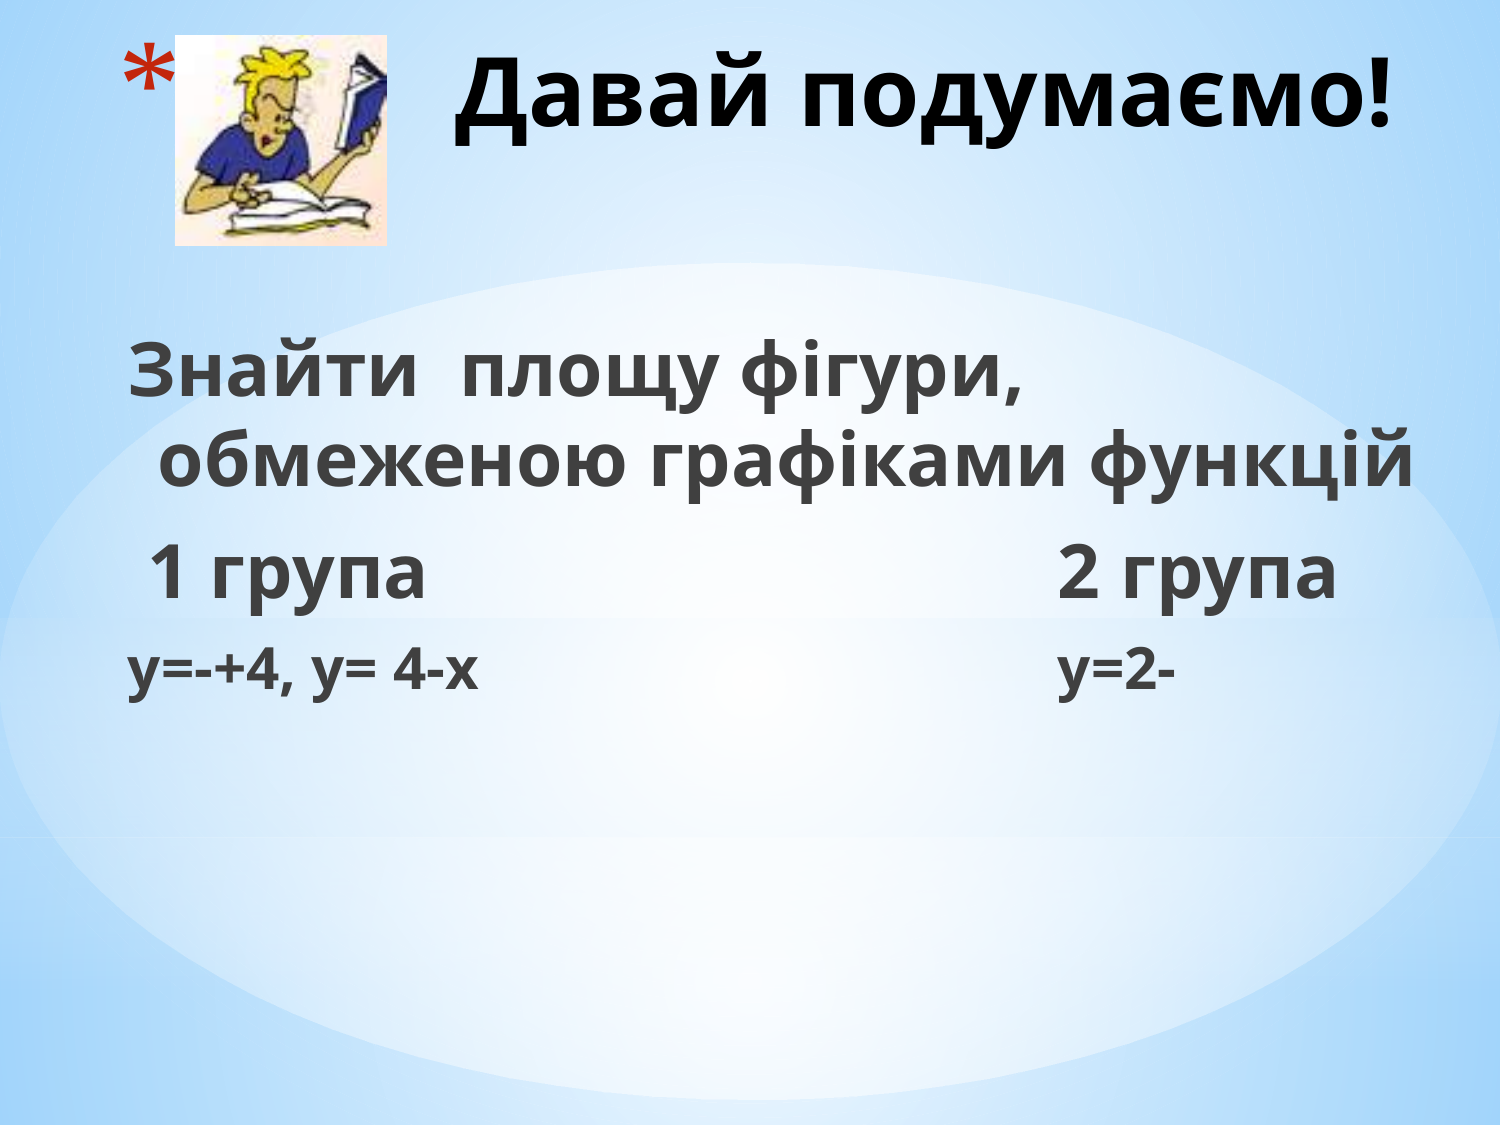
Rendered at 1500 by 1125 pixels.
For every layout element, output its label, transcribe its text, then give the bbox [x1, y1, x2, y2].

picture [175, 34, 387, 247]
title Давай подумаємо! [82, 23, 1432, 211]
